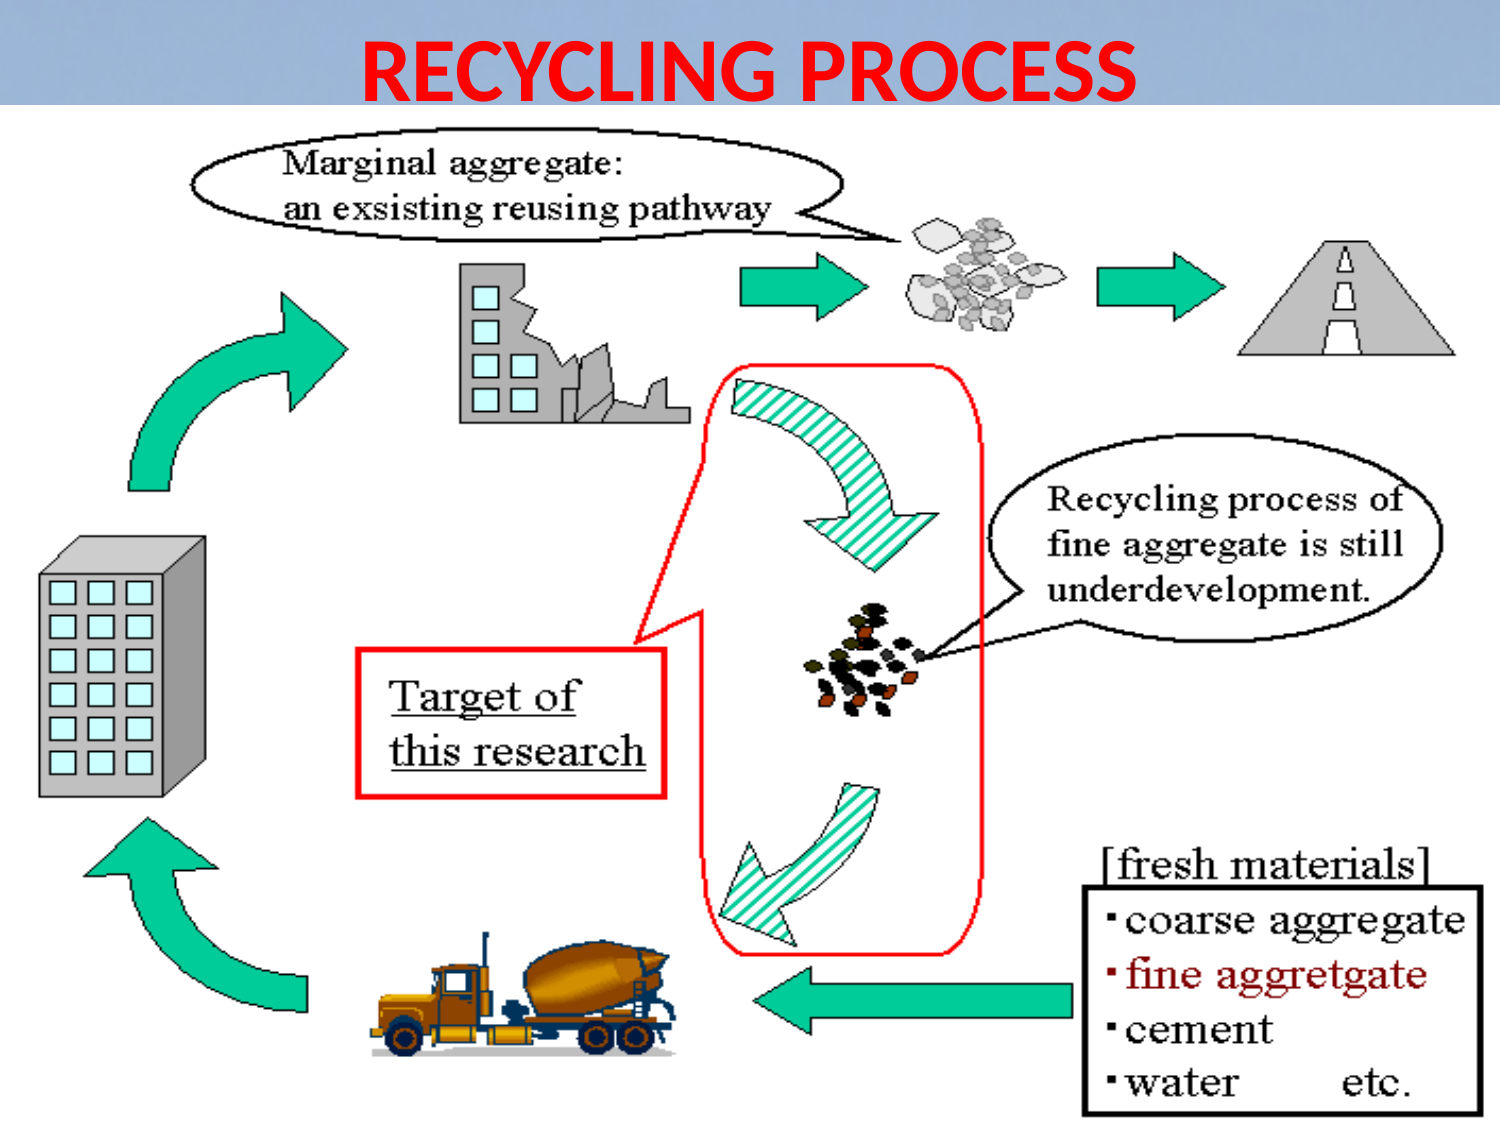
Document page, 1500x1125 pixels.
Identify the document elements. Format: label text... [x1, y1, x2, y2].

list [0, 105, 1500, 1125]
title RECYCLING PROCESS [75, 0, 1425, 103]
